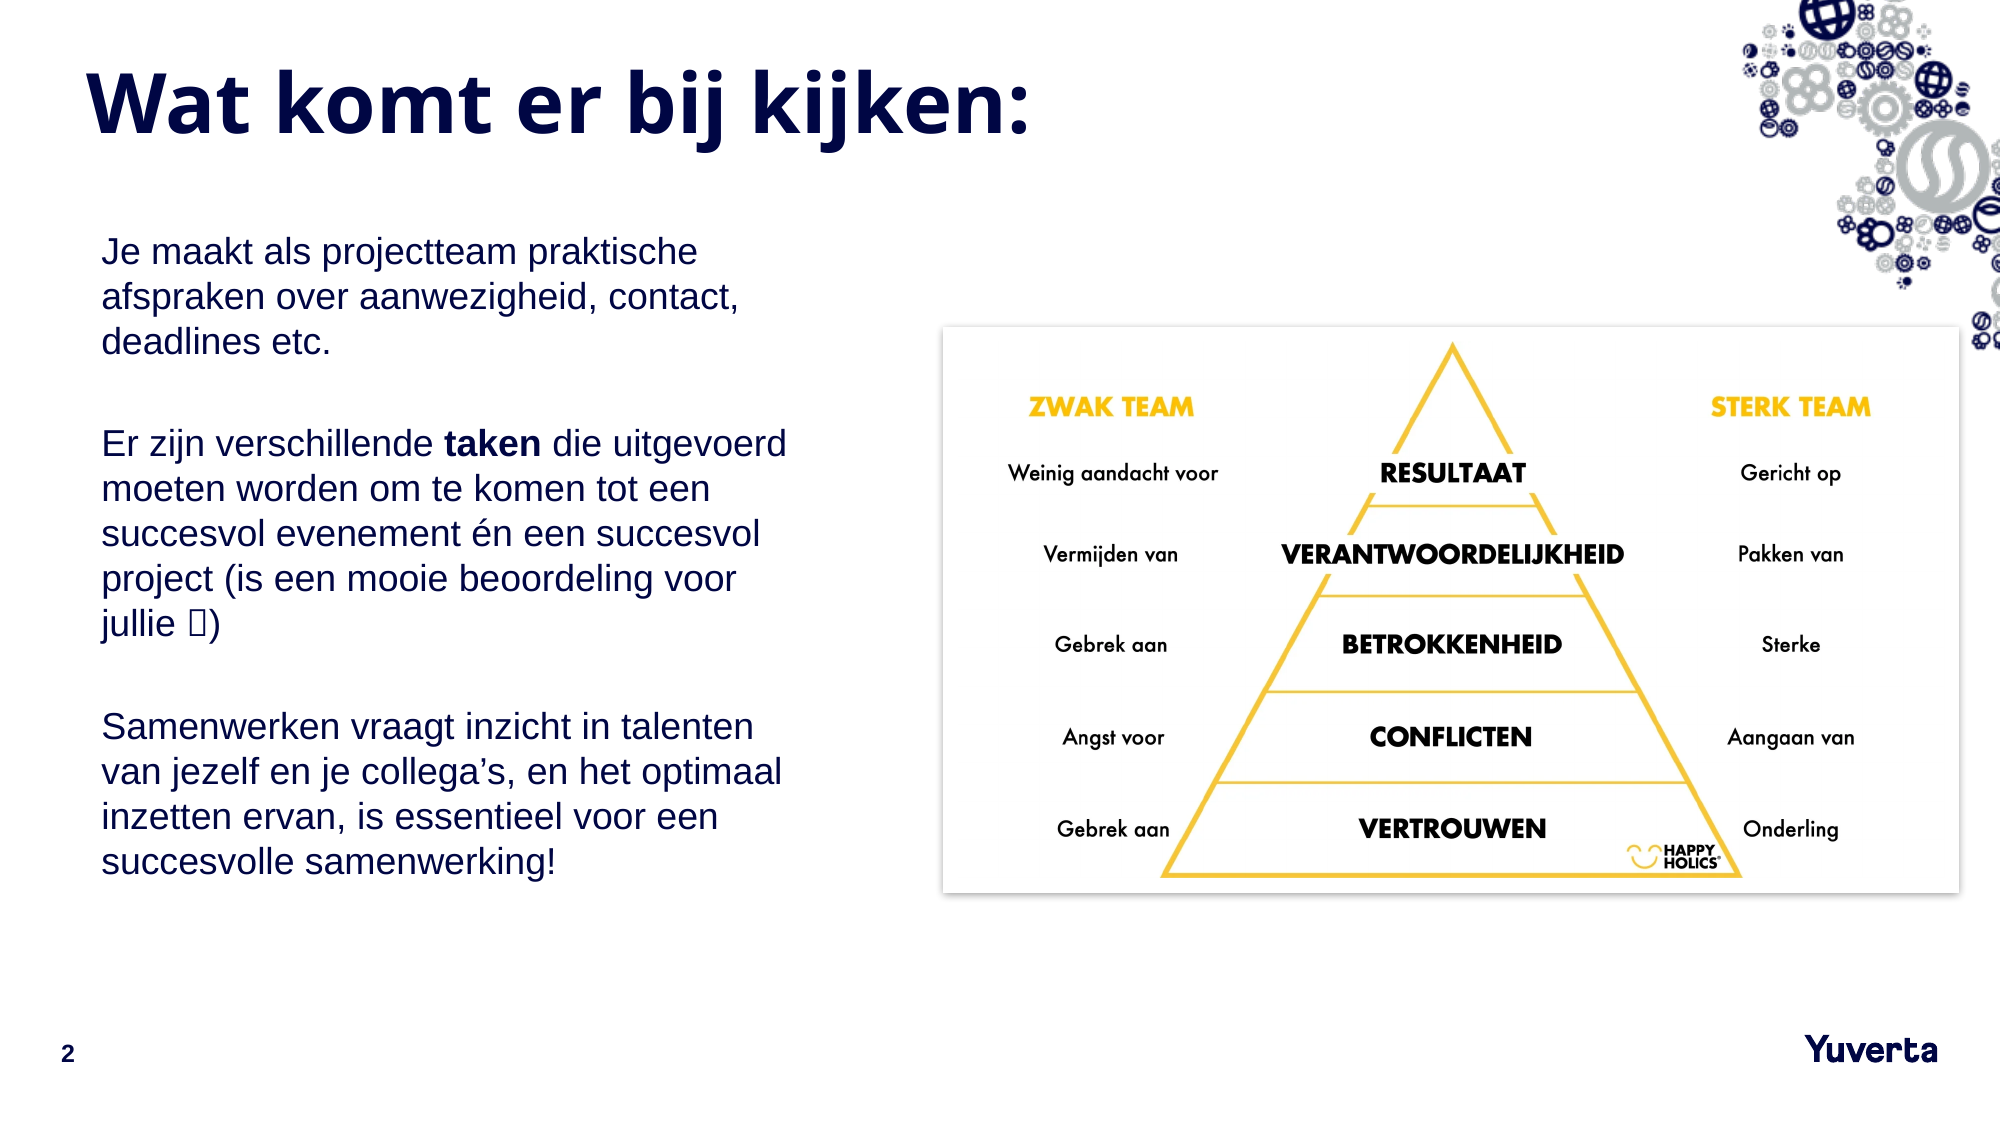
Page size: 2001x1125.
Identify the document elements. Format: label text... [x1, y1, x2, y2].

text_box Samenwerken vraagt inzicht in talenten van jezelf en je collega’s, en het optimaal inzetten ervan, is essentieel voor een succesvolle samenwerking! [86, 694, 799, 890]
slide_number 2 [60, 1037, 113, 1073]
picture [0, 0, 2000, 1125]
title Wat komt er bij kijken: [86, 55, 1745, 246]
text_box Je maakt als projectteam praktische afspraken over aanwezigheid, contact, deadlines etc. [86, 219, 832, 370]
text_box Er zijn verschillende taken die uitgevoerd moeten worden om te komen tot een succesvol evenement én een succesvol project (is een mooie beoordeling voor jullie ) [86, 411, 828, 652]
